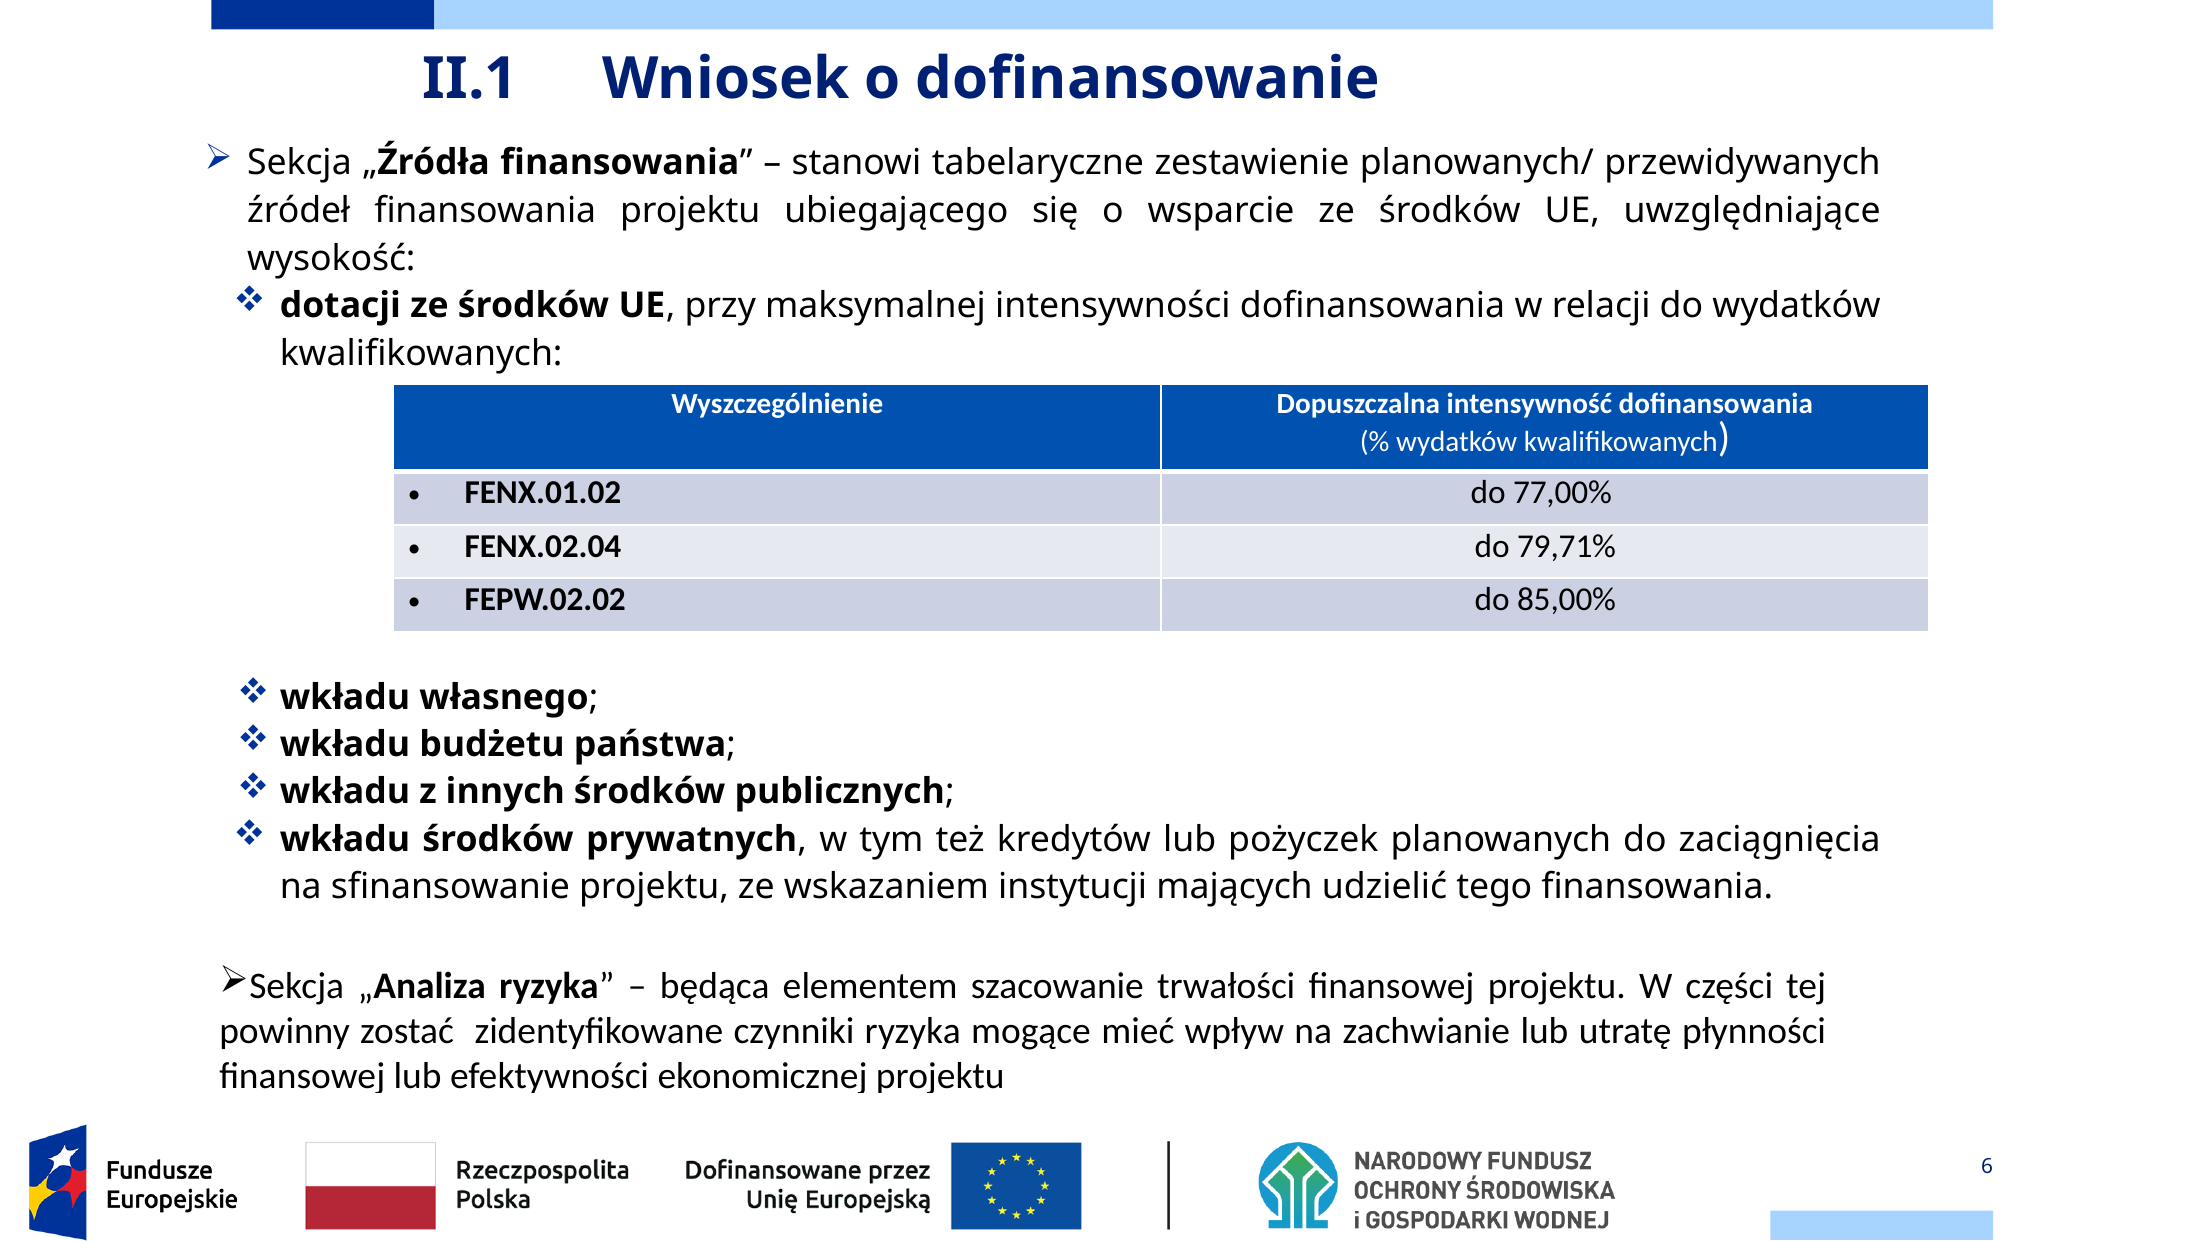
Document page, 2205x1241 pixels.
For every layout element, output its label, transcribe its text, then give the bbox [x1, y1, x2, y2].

table_cell FENX.02.04 [394, 526, 1160, 577]
table_cell do 85,00% [1162, 579, 1928, 631]
table_cell FEPW.02.02 [394, 579, 1160, 631]
text_box Sekcja „Analiza ryzyka” – będąca elementem szacowanie trwałości finansowej projektu. W części tej powinny zostać zidentyfikowane czynniki ryzyka mogące mieć wpływ na zachwianie lub utratę płynności finansowej lub efektywności ekonomicznej projektu [204, 953, 1843, 1104]
list Sekcja „Źródła finansowania” – stanowi tabelaryczne zestawienie planowanych/ przewidywanych źródeł finansowania projektu ubiegającego się o wsparcie ze środków UE, uwzględniające wysokość: dotacji ze środków UE, przy maksymalnej intensywności dofinansowania w relacji do wydatków kwalifikowanych: wkładu własnego; wkładu budżetu państwa; wkładu z innych środków publicznych; wkładu środków prywatnych, w tym też kredytów lub pożyczek planowanych do zaciągnięcia na sfinansowanie projektu, ze wskazaniem instytucji mających udzielić tego finansowania. [204, 134, 1882, 944]
title II.1 Wniosek o dofinansowanie [393, 35, 1811, 130]
slide_number 6 [1770, 1151, 1993, 1182]
table_cell do 77,00% [1162, 474, 1928, 524]
table_header Dopuszczalna intensywność dofinansowania (% wydatków kwalifikowanych) [1162, 385, 1928, 469]
table_cell do 79,71% [1162, 526, 1928, 577]
picture [0, 1093, 1650, 1241]
table_header Wyszczególnienie [394, 385, 1160, 469]
table_cell FENX.01.02 [394, 474, 1160, 524]
